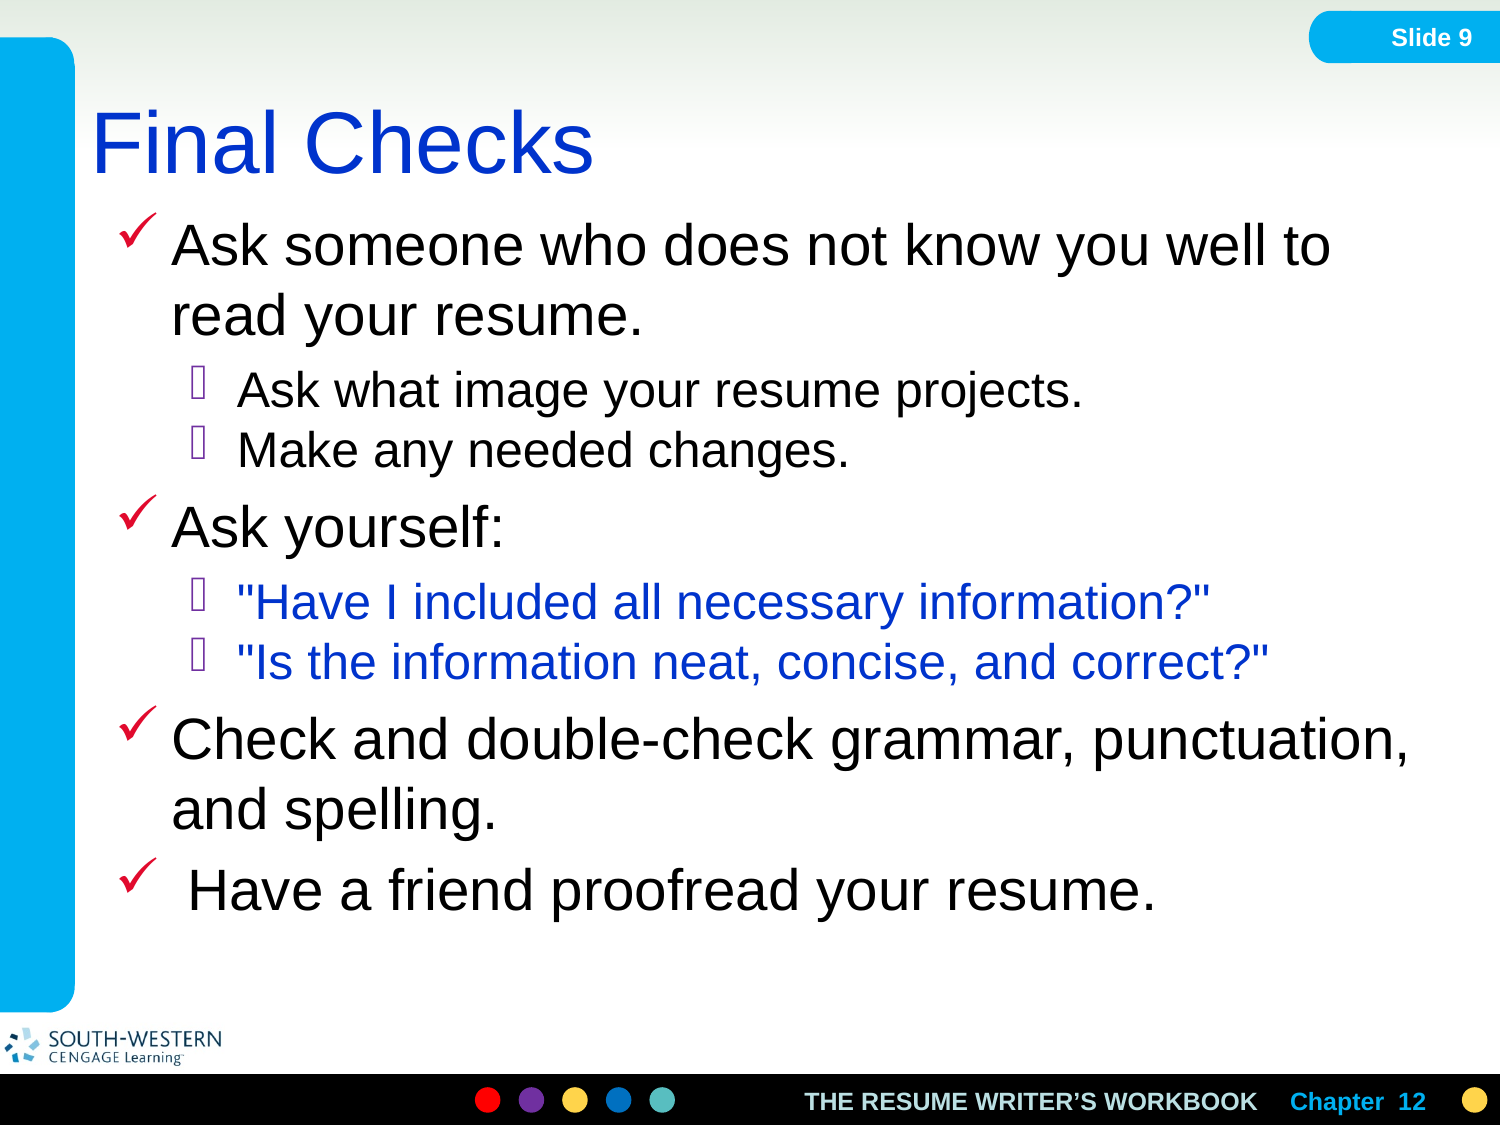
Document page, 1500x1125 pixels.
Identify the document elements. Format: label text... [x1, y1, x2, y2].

footer Chapter 12 [1274, 1075, 1476, 1125]
slide_number Slide 9 [1312, 13, 1488, 93]
picture [0, 1022, 225, 1073]
title Final Checks [74, 44, 1426, 233]
list Ask someone who does not know you well to read your resume. Ask what image your resume projects. Make any needed changes. Ask yourself: "Have I included all necessary information?" "Is the information neat, concise, and correct?" Check and double-check grammar, punctuation, and spelling. Have a friend proofread your resume. [99, 199, 1451, 943]
